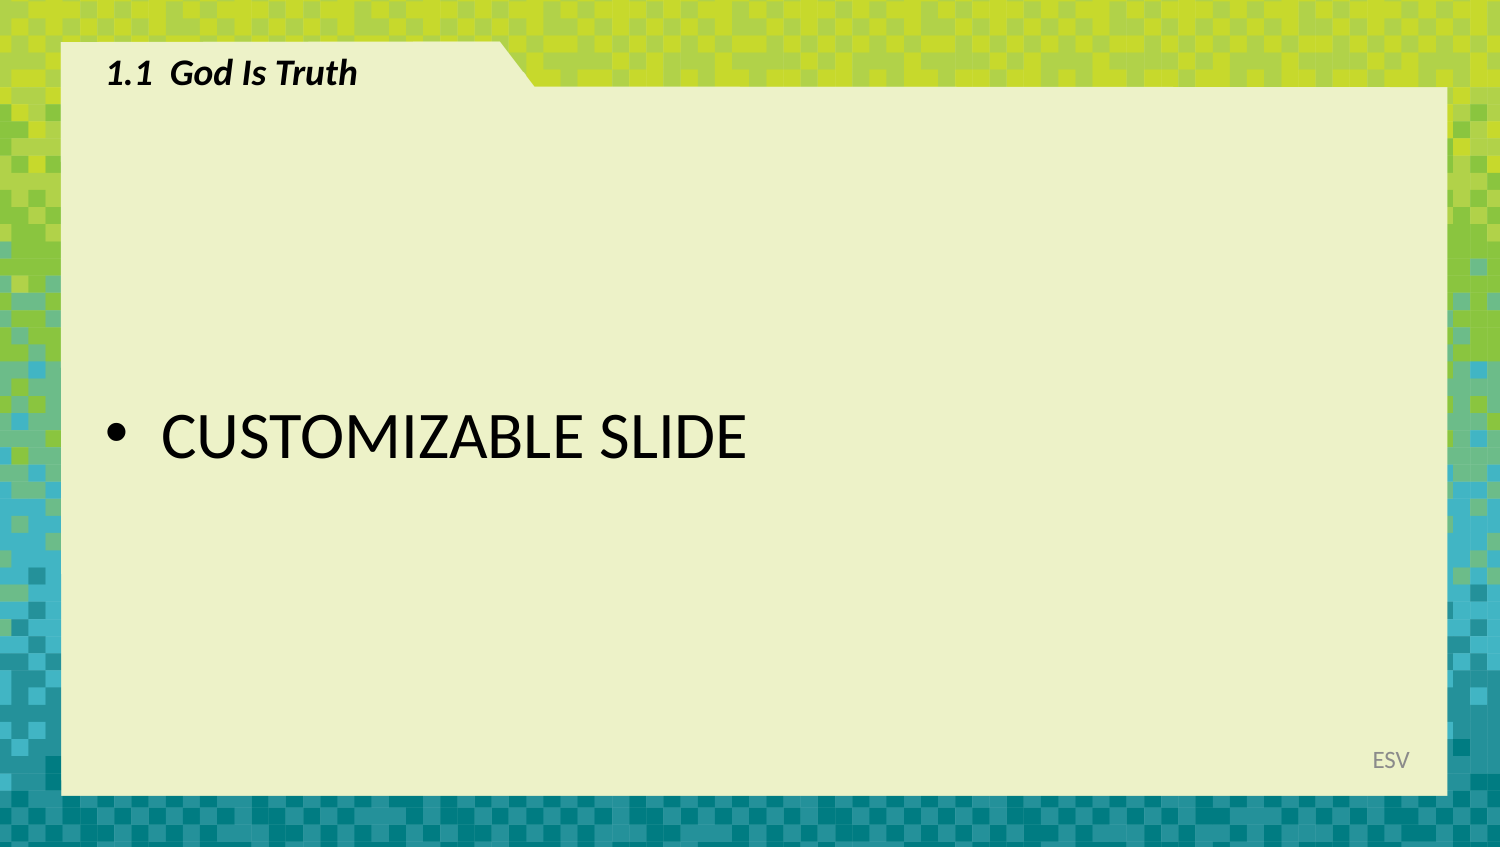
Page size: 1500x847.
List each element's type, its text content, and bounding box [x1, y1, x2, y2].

list CUSTOMIZABLE SLIDE [89, 141, 1420, 722]
picture [0, 0, 1500, 847]
title 1.1 God Is Truth [89, 33, 1420, 108]
footer ESV [950, 736, 1425, 782]
